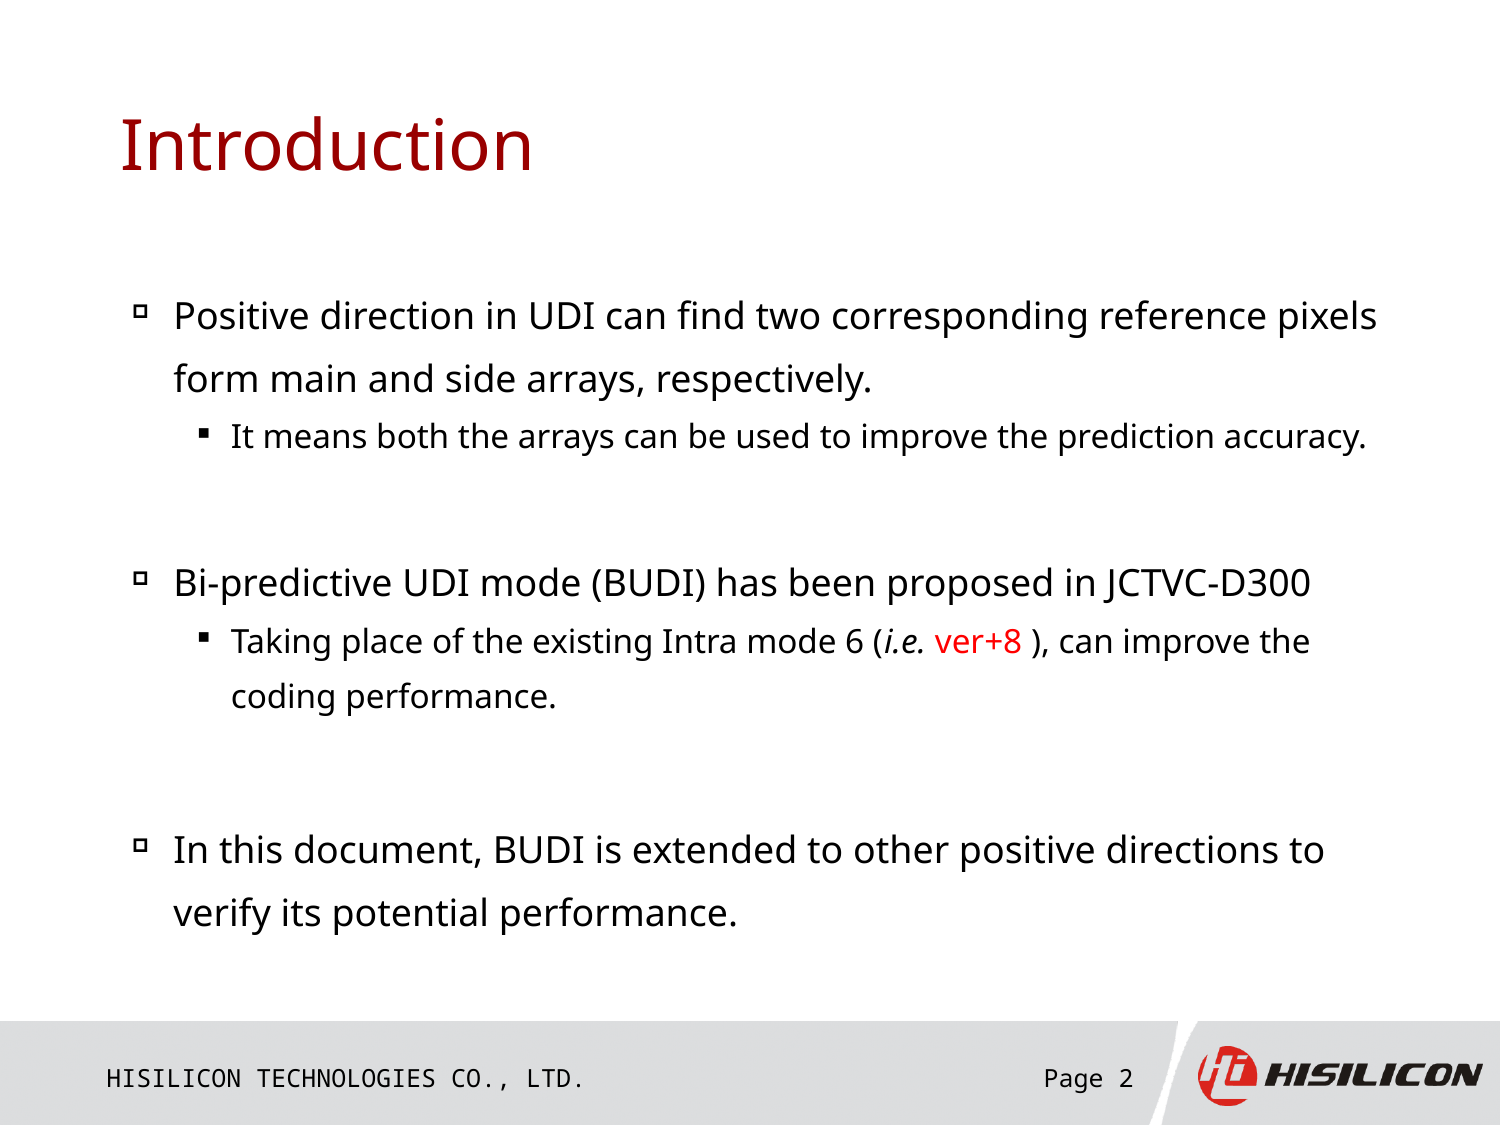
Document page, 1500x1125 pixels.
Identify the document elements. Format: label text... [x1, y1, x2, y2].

picture [0, 1021, 1500, 1125]
slide_number Page 2 [1043, 1064, 1176, 1095]
list Positive direction in UDI can find two corresponding reference pixels form main and side arrays, respectively. It means both the arrays can be used to improve the prediction accuracy. Bi-predictive UDI mode (BUDI) has been proposed in JCTVC-D300 Taking place of the existing Intra mode 6 (i.e. ver+8 ), can improve the coding performance. In this document, BUDI is extended to other positive directions to verify its potential performance. [52, 266, 1394, 956]
title Introduction [106, 70, 1378, 214]
